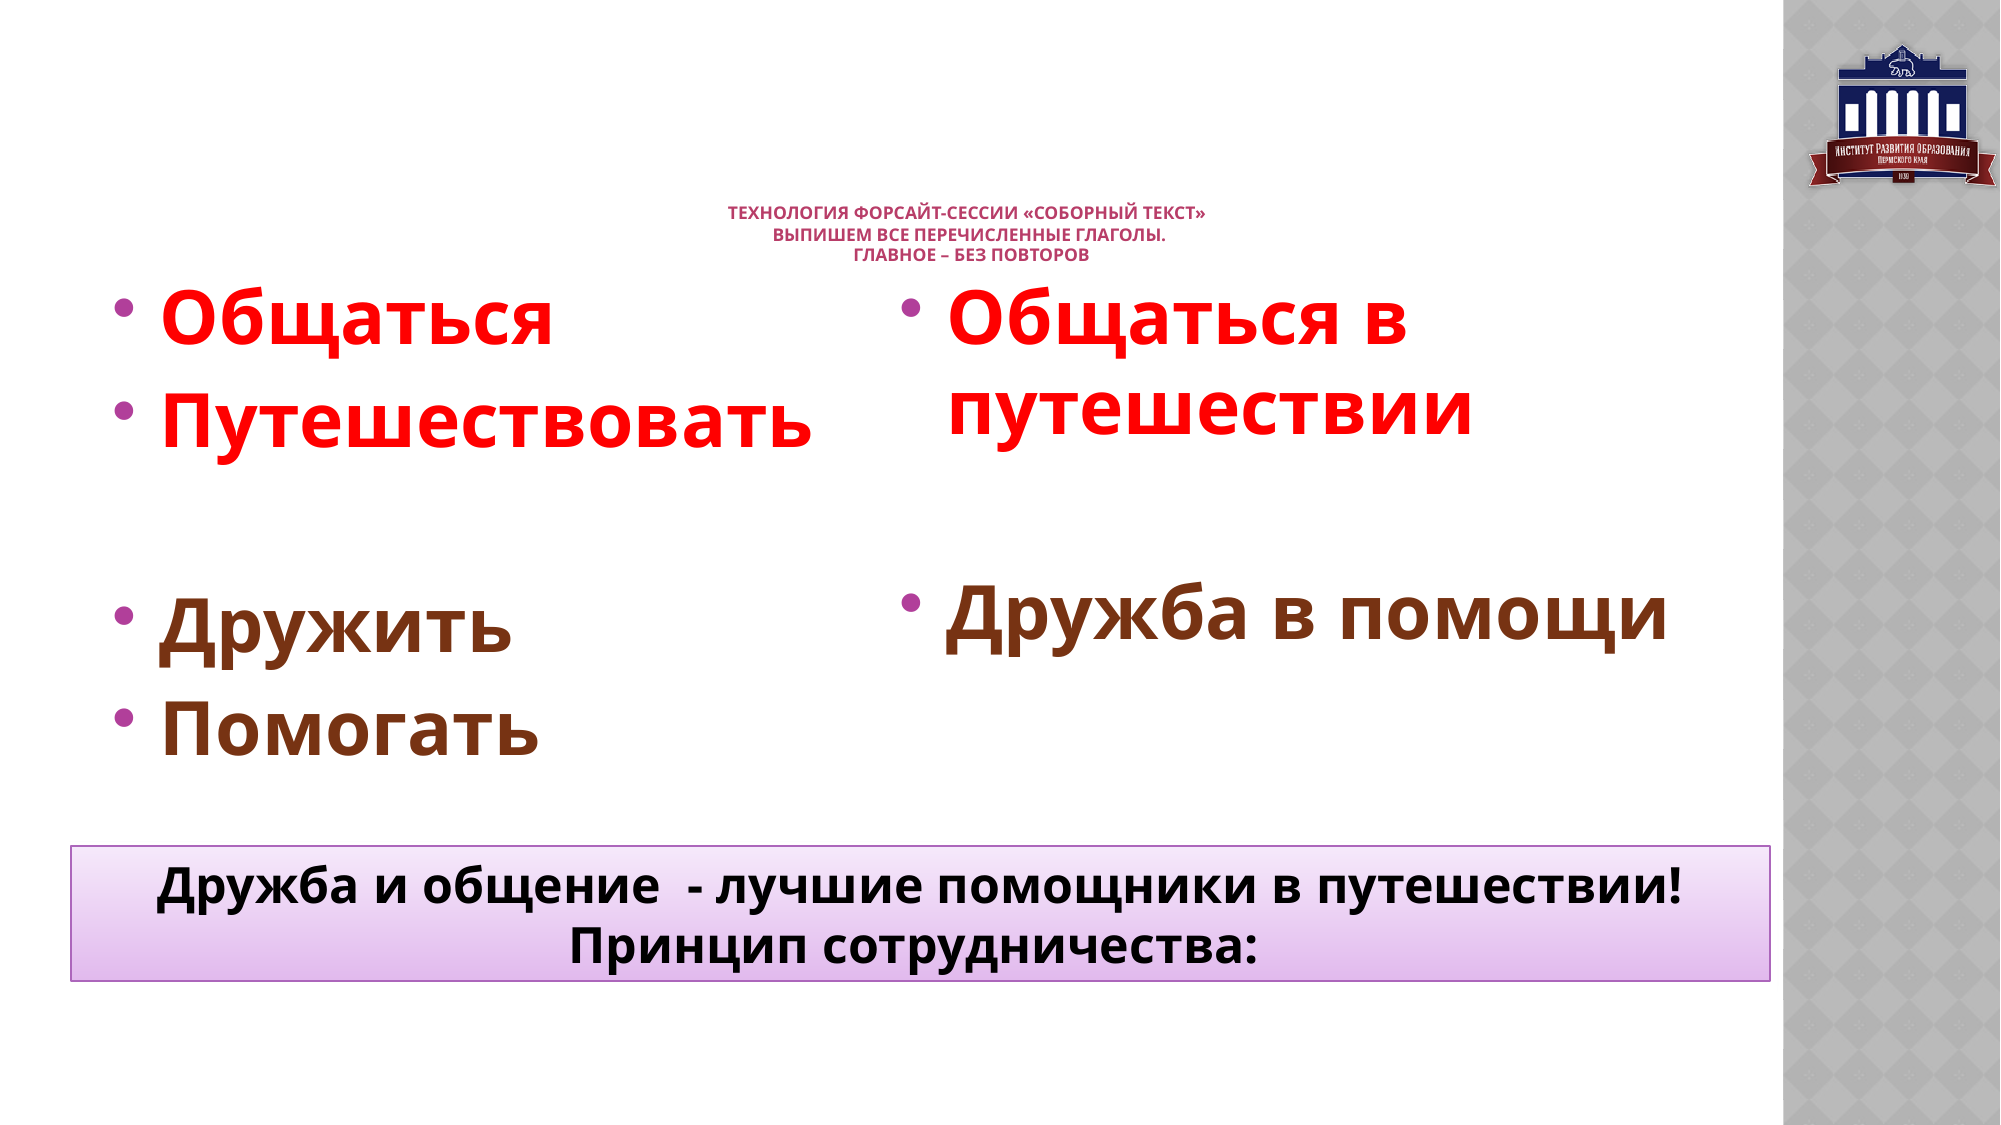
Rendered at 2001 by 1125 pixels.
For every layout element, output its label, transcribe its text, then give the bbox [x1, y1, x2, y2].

list Общаться в путешествии Дружба в помощи [887, 262, 1715, 787]
text_box Дружба и общение - лучшие помощники в путешествии! Принцип сотрудничества: [70, 845, 1771, 982]
title Технология форсайт-сессии «Соборный текст» выпишем все перечисленные глаголы. Главное – БЕЗ повторов [39, 96, 1900, 290]
picture [1803, 38, 2000, 194]
list Общаться Путешествовать Дружить Помогать [99, 262, 858, 799]
